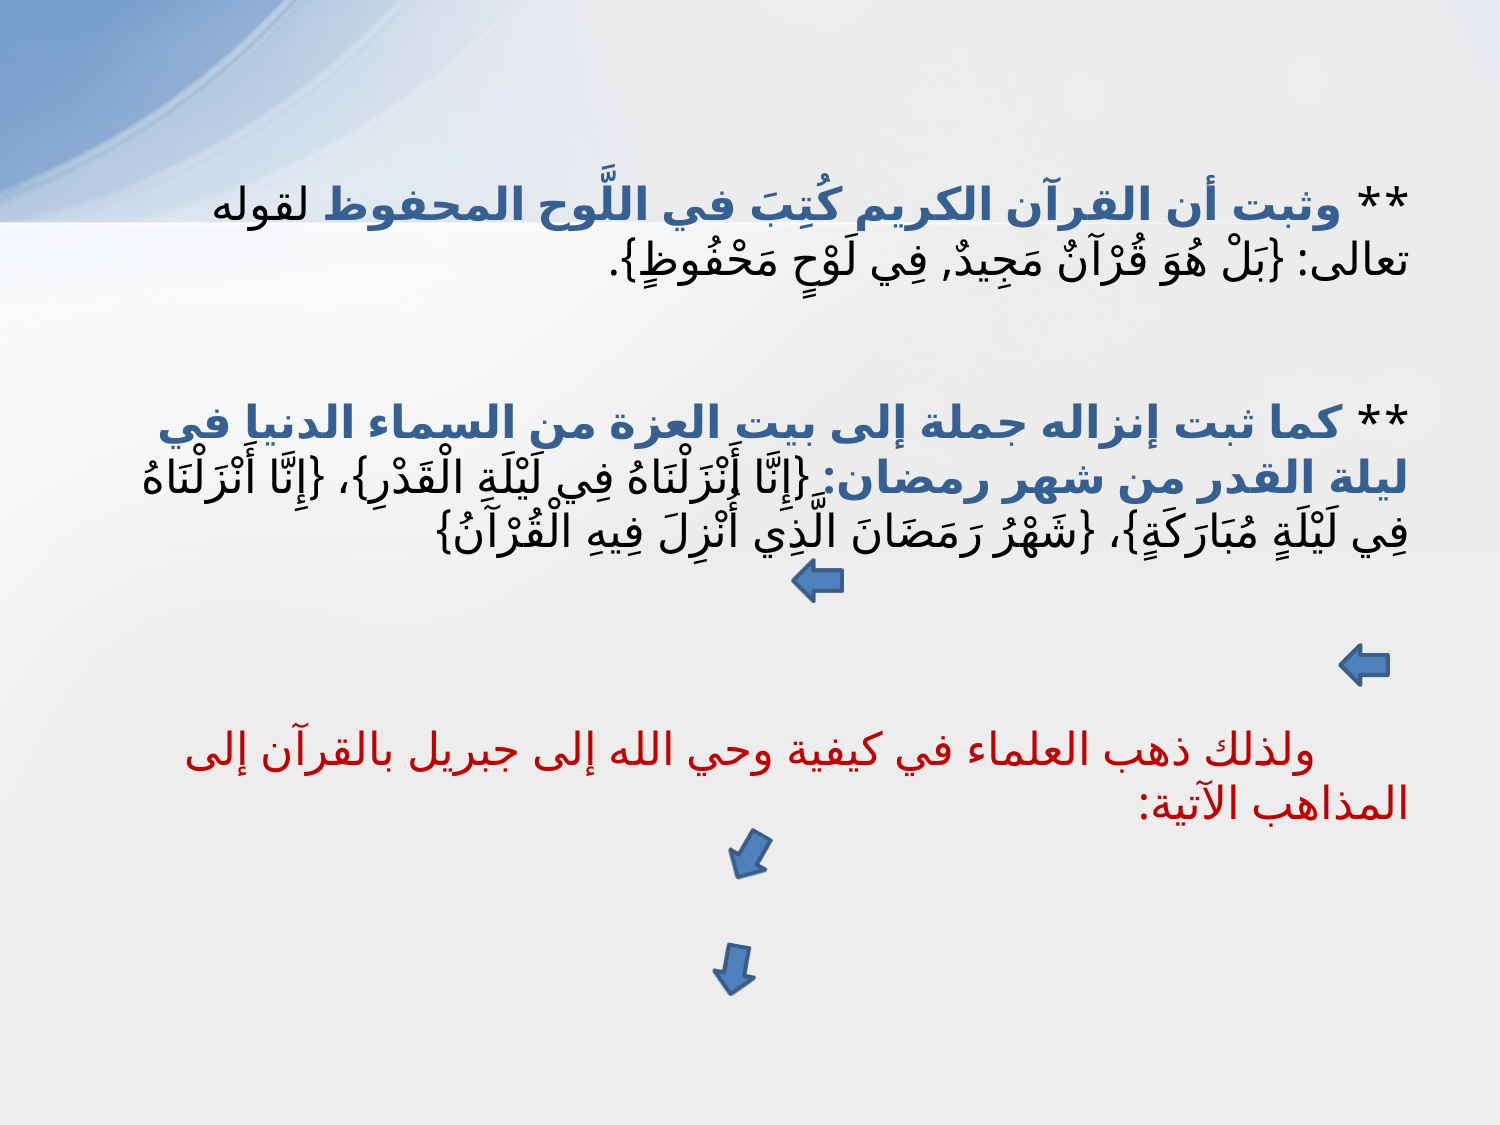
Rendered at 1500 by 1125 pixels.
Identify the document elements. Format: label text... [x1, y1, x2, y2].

text_box [1338, 643, 1390, 687]
list ** وثبت أن القرآن الكريم كُتِبَ في اللَّوح المحفوظ لقوله تعالى: {بَلْ هُوَ قُرْآنٌ مَجِيدٌ, فِي لَوْحٍ مَحْفُوظٍ}. ** كما ثبت إنزاله جملة إلى بيت العزة من السماء الدنيا في ليلة القدر من شهر رمضان: {إِنَّا أَنْزَلْنَاهُ فِي لَيْلَةِ الْقَدْرِ}، {إِنَّا أَنْزَلْنَاهُ فِي لَيْلَةٍ مُبَارَكَةٍ}، {شَهْرُ رَمَضَانَ الَّذِي أُنْزِلَ فِيهِ الْقُرْآنُ} ولذلك ذهب العلماء في كيفية وحي الله إلى جبريل بالقرآن إلى المذاهب الآتية: [75, 113, 1425, 1005]
picture [0, 0, 1500, 1125]
